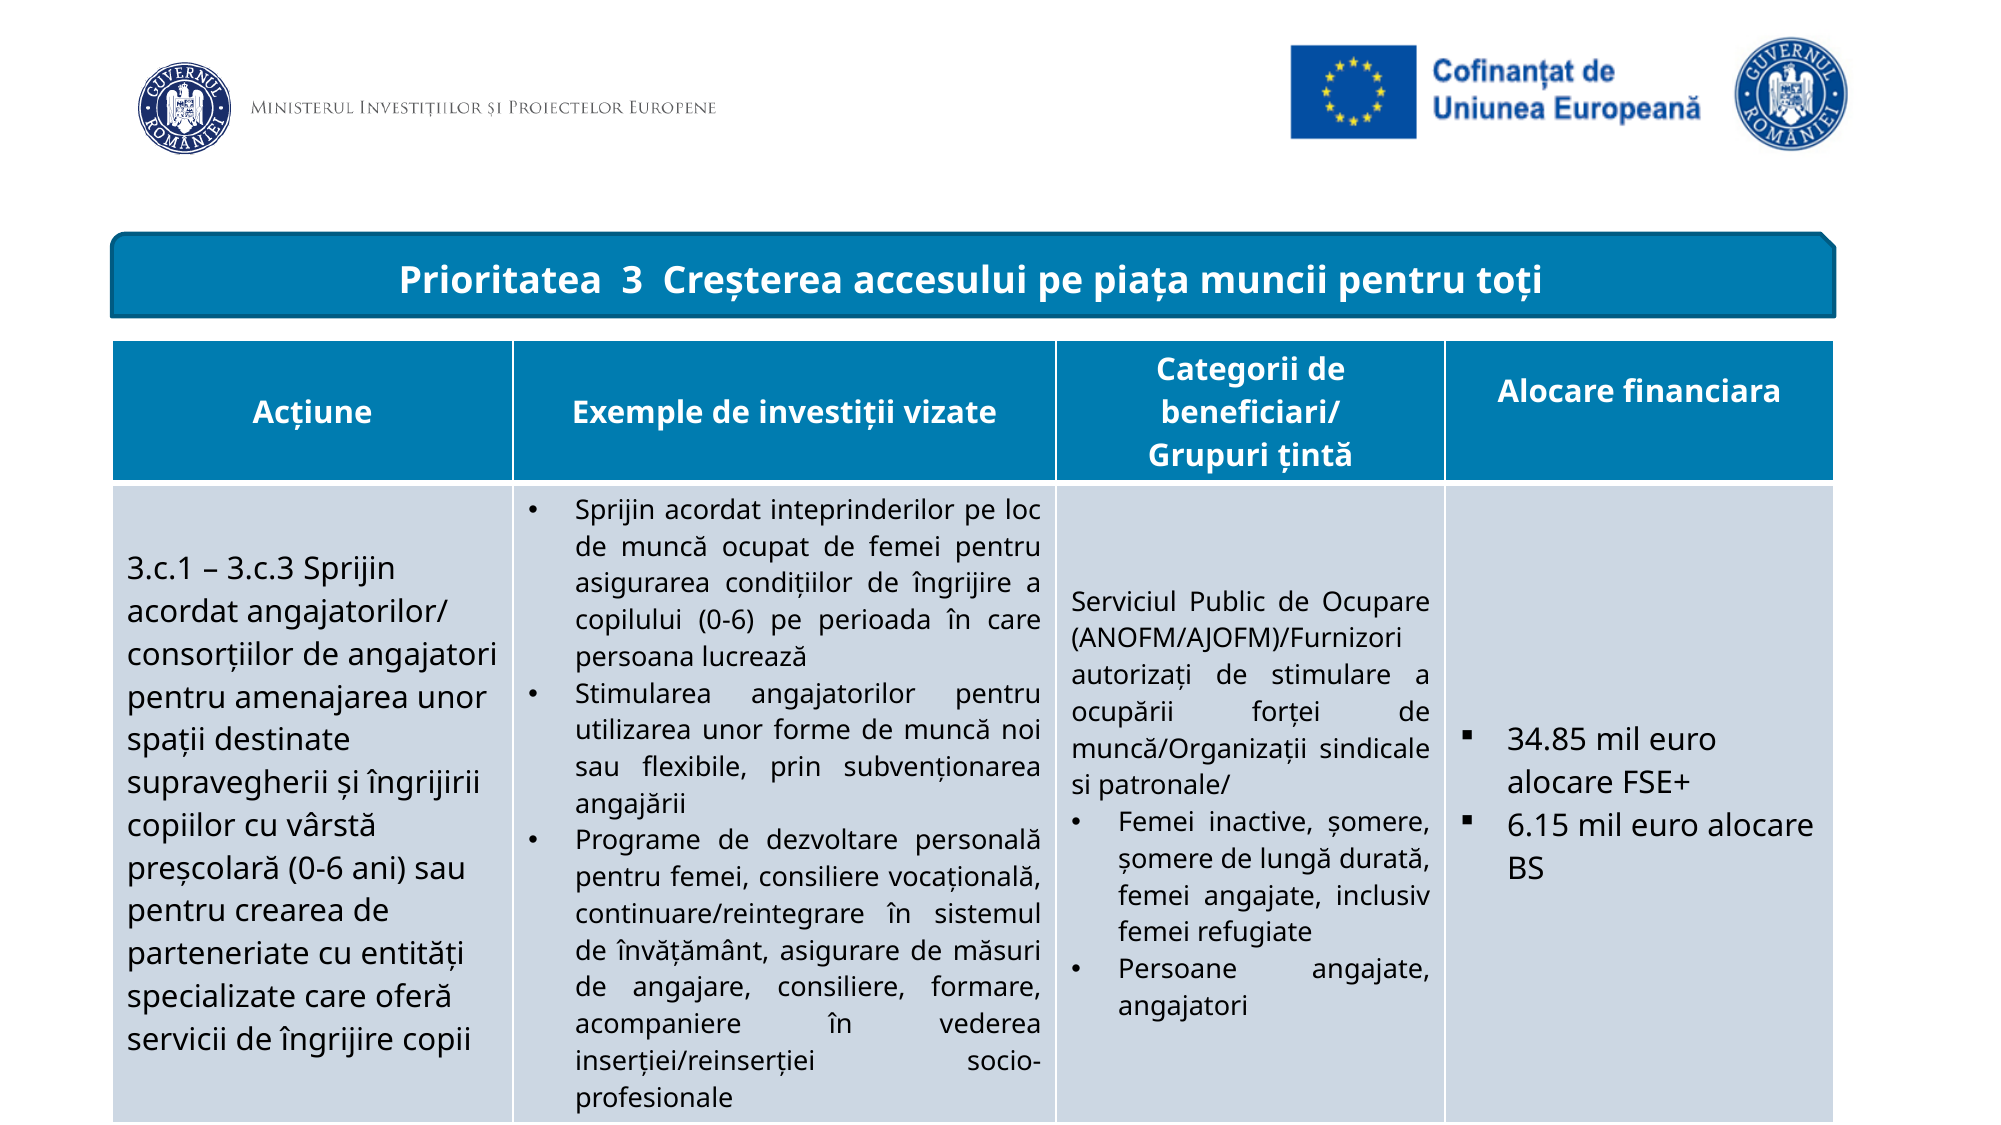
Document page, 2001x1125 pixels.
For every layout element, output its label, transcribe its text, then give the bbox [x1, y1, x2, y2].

text_box Prioritatea 3 Creșterea accesului pe piața muncii pentru toți [109, 231, 1837, 319]
table_header Alocare financiara [1446, 341, 1833, 480]
picture [133, 57, 814, 156]
table_header Categorii de beneficiari/ Grupuri țintă [1057, 341, 1444, 480]
table_header Acțiune [113, 341, 512, 480]
picture [1250, 0, 1867, 199]
table_cell Serviciul Public de Ocupare (ANOFM/AJOFM)/Furnizori autorizați de stimulare a ocupării forței de muncă/Organizații sindicale si patronale/ Femei inactive, șomere, șomere de lungă durată, femei angajate, inclusiv femei refugiate Persoane angajate, angajatori [1057, 486, 1444, 1122]
table_header Exemple de investiții vizate [514, 341, 1055, 480]
table_cell Sprijin acordat inteprinderilor pe loc de muncă ocupat de femei pentru asigurarea condițiilor de îngrijire a copilului (0-6) pe perioada în care persoana lucrează Stimularea angajatorilor pentru utilizarea unor forme de muncă noi sau flexibile, prin subvenționarea angajării Programe de dezvoltare personală pentru femei, consiliere vocațională, continuare/reintegrare în sistemul de învățământ, asigurare de măsuri de angajare, consiliere, formare, acompaniere în vederea inserției/reinserției socio-profesionale [514, 486, 1055, 1122]
table_cell 3.c.1 – 3.c.3 Sprijin acordat angajatorilor/ consorțiilor de angajatori pentru amenajarea unor spații destinate supravegherii și îngrijirii copiilor cu vârstă preșcolară (0-6 ani) sau pentru crearea de parteneriate cu entități specializate care oferă servicii de îngrijire copii [113, 486, 512, 1122]
table_cell 34.85 mil euro alocare FSE+ 6.15 mil euro alocare BS [1446, 486, 1833, 1122]
